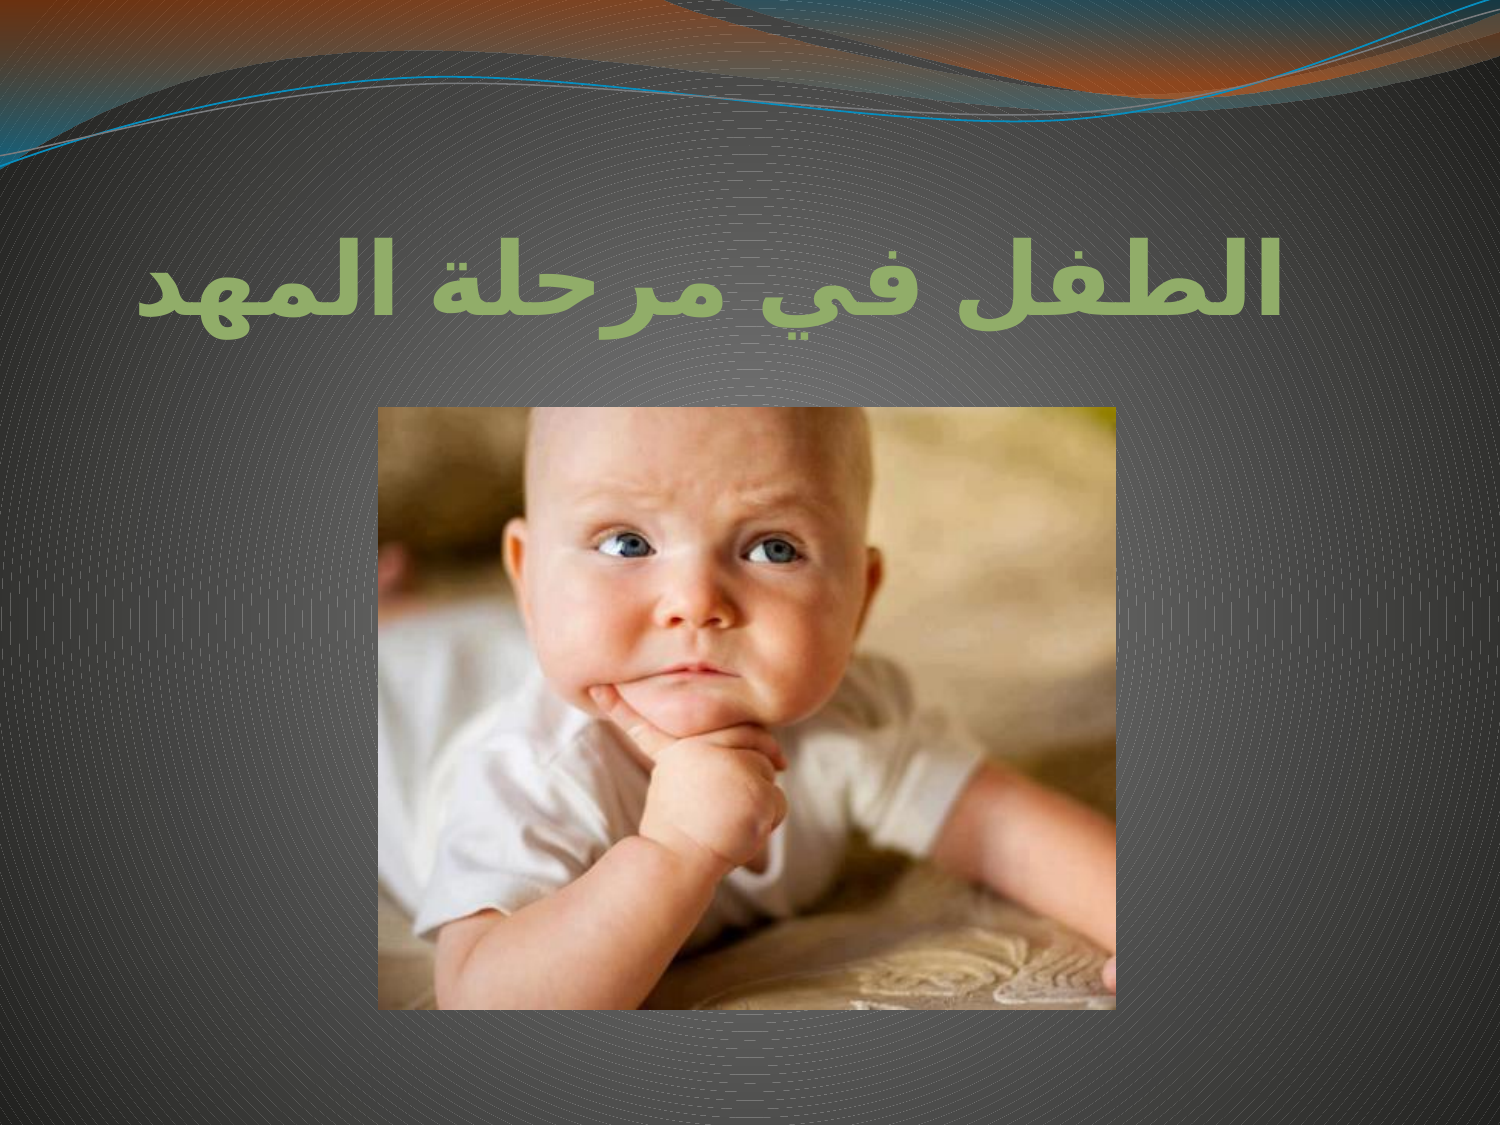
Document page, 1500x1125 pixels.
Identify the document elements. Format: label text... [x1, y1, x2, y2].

picture [378, 407, 1116, 1010]
title الطفل في مرحلة المهد [87, 112, 1363, 336]
